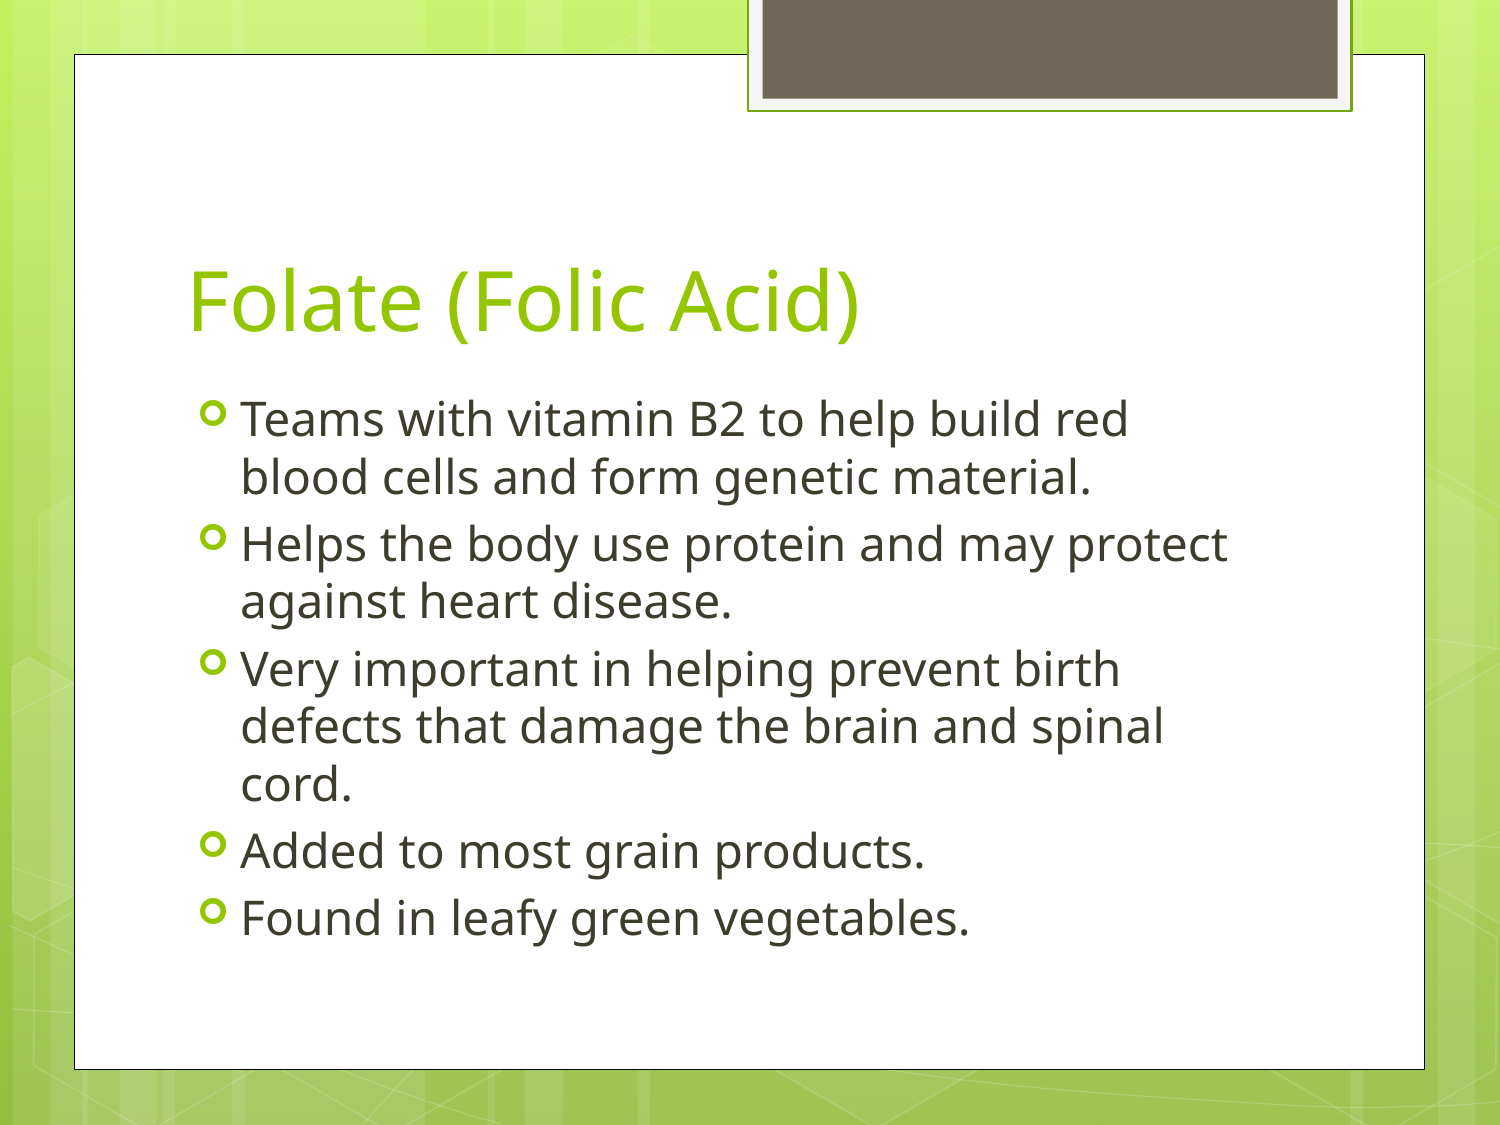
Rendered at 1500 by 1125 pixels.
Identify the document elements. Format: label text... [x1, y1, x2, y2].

list Teams with vitamin B2 to help build red blood cells and form genetic material. Helps the body use protein and may protect against heart disease. Very important in helping prevent birth defects that damage the brain and spinal cord. Added to most grain products. Found in leafy green vegetables. [171, 381, 1283, 957]
title Folate (Folic Acid) [171, 168, 1324, 357]
